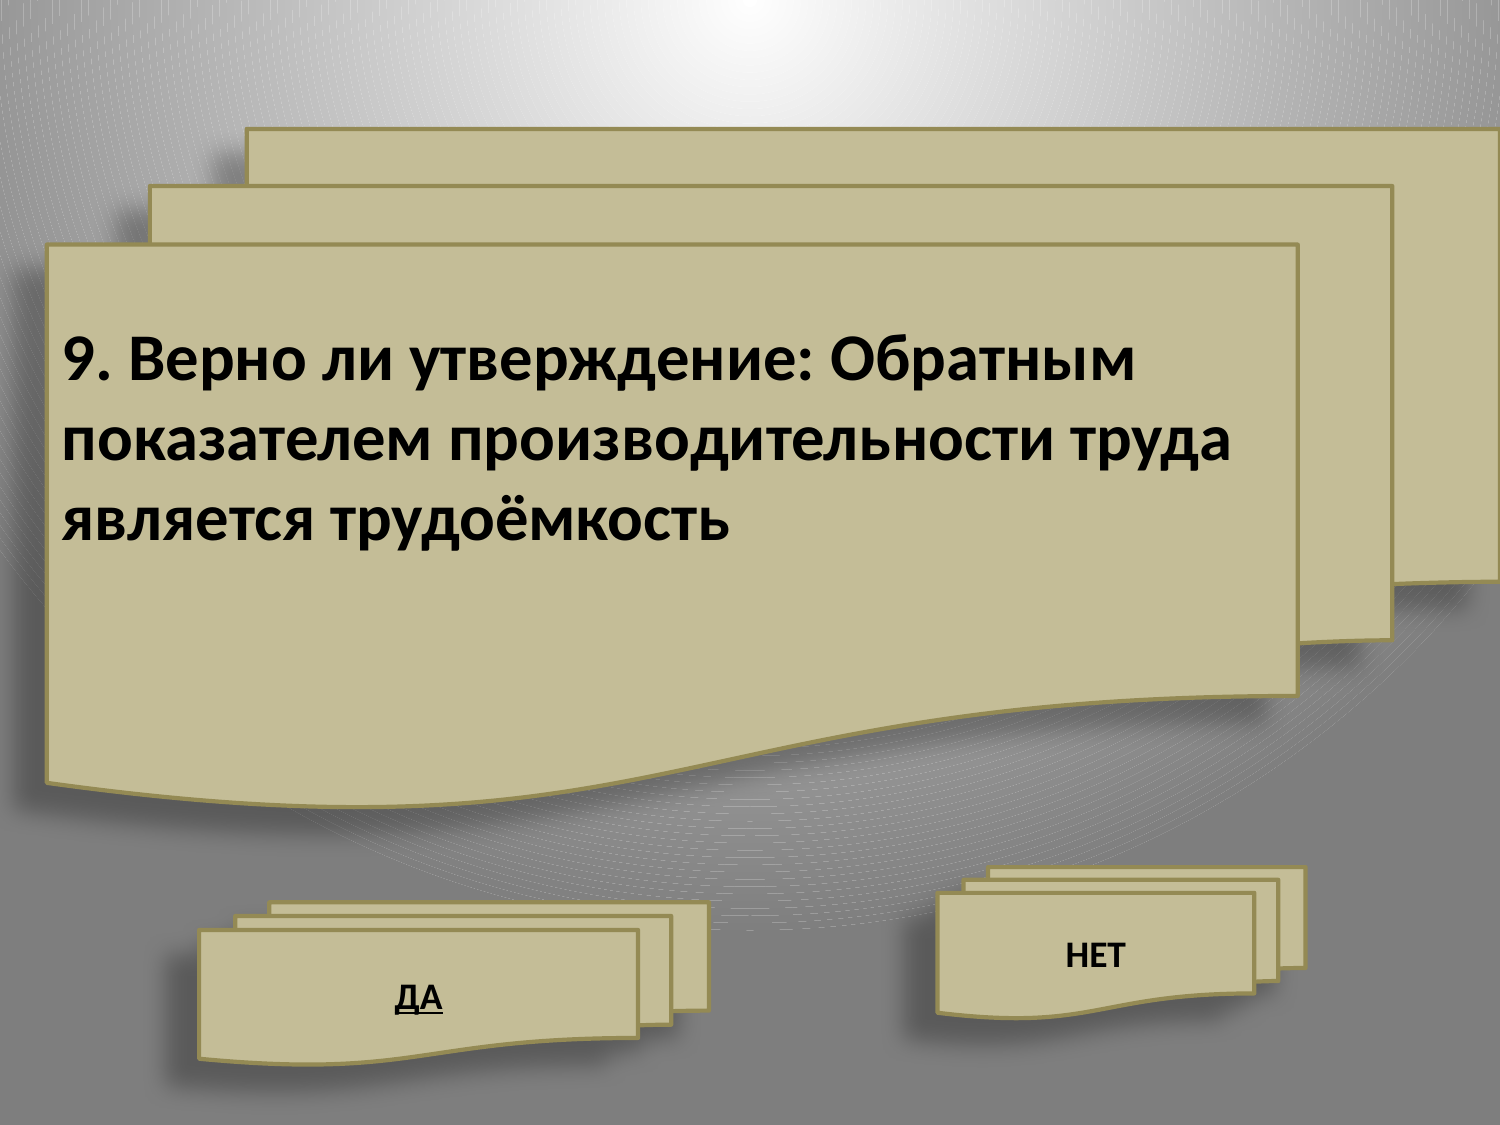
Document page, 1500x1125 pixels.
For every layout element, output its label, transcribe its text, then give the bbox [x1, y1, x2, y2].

text_box НЕТ [935, 865, 1308, 1021]
text_box 9. Верно ли утверждение: Обратным показателем производительности труда является трудоёмкость [44, 126, 1500, 810]
text_box ДА [197, 900, 712, 1067]
